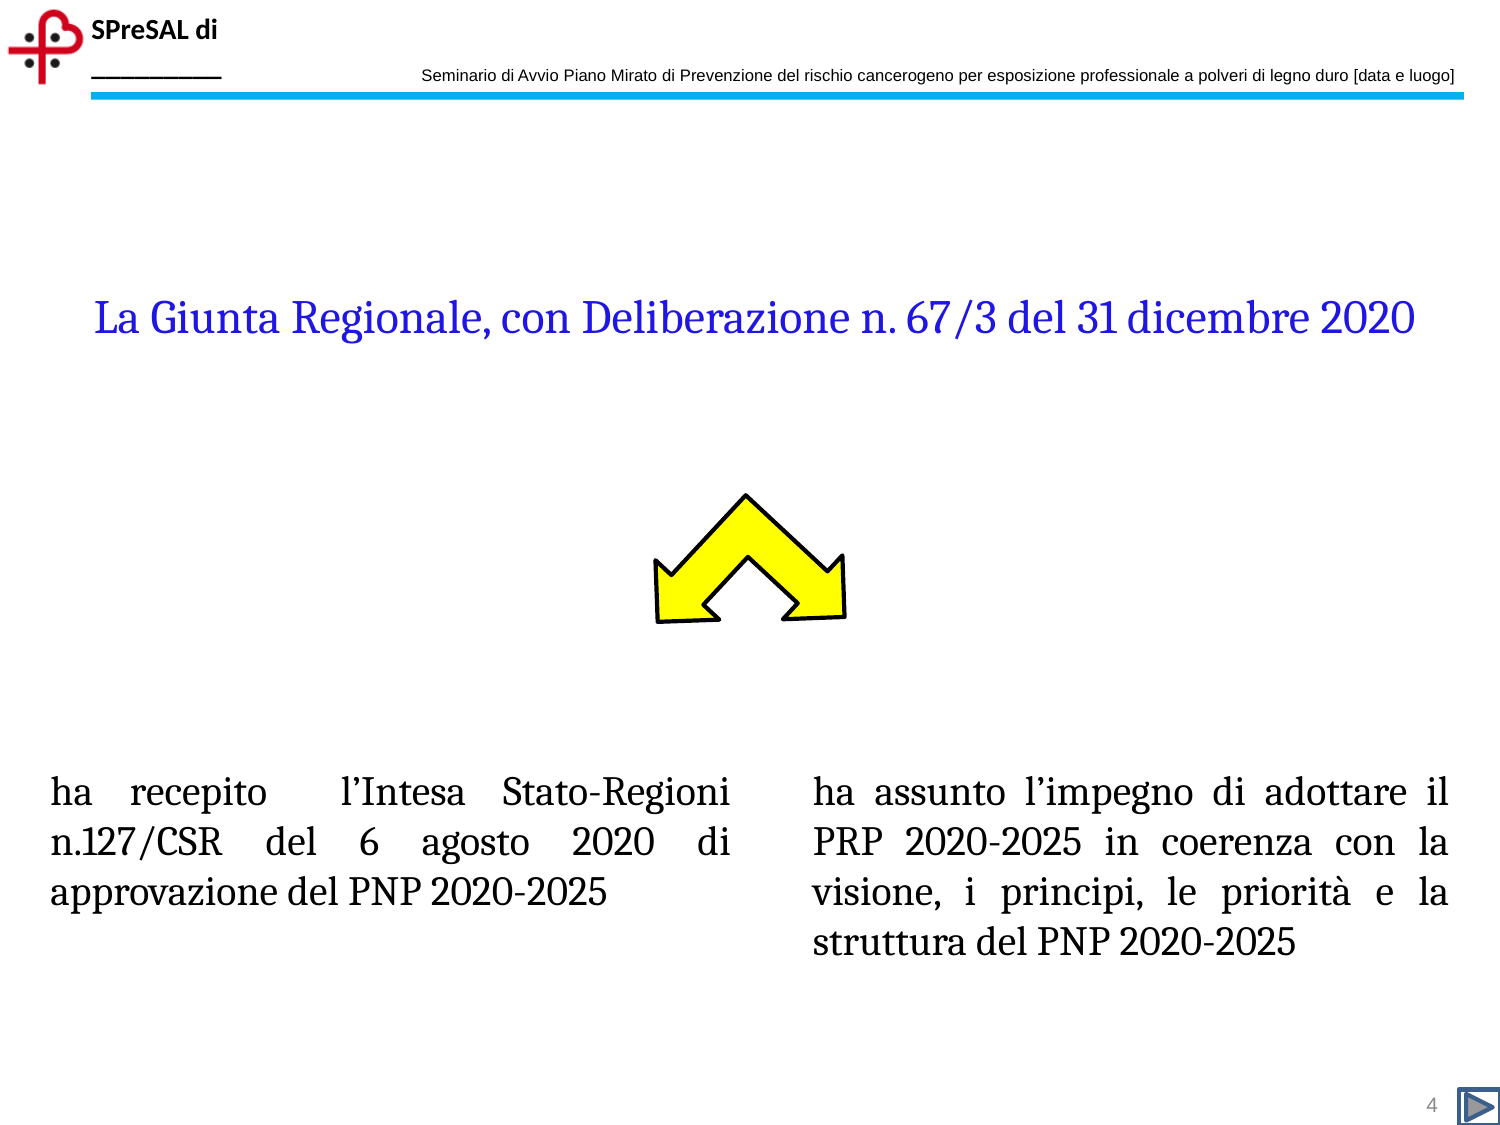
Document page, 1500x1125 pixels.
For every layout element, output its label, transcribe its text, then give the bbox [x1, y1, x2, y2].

text_box ha assunto l’impegno di adottare il PRP 2020-2025 in coerenza con la visione, i principi, le priorità e la struttura del PNP 2020-2025 [798, 756, 1464, 972]
text_box La Giunta Regionale, con Deliberazione n. 67/3 del 31 dicembre 2020 [23, 278, 1489, 586]
text_box [95, 92, 1464, 100]
slide_number 4 [1399, 1082, 1453, 1125]
picture [0, 0, 91, 100]
text_box SPreSAL di _________ [95, 3, 254, 89]
text_box Seminario di Avvio Piano Mirato di Prevenzione del rischio cancerogeno per esposizione professionale a polveri di legno duro [data e luogo] [399, 57, 1478, 93]
text_box [653, 493, 847, 624]
text_box ha recepito l’Intesa Stato-Regioni n.127/CSR del 6 agosto 2020 di approvazione del PNP 2020-2025 [35, 756, 746, 922]
text_box [1457, 1087, 1500, 1125]
